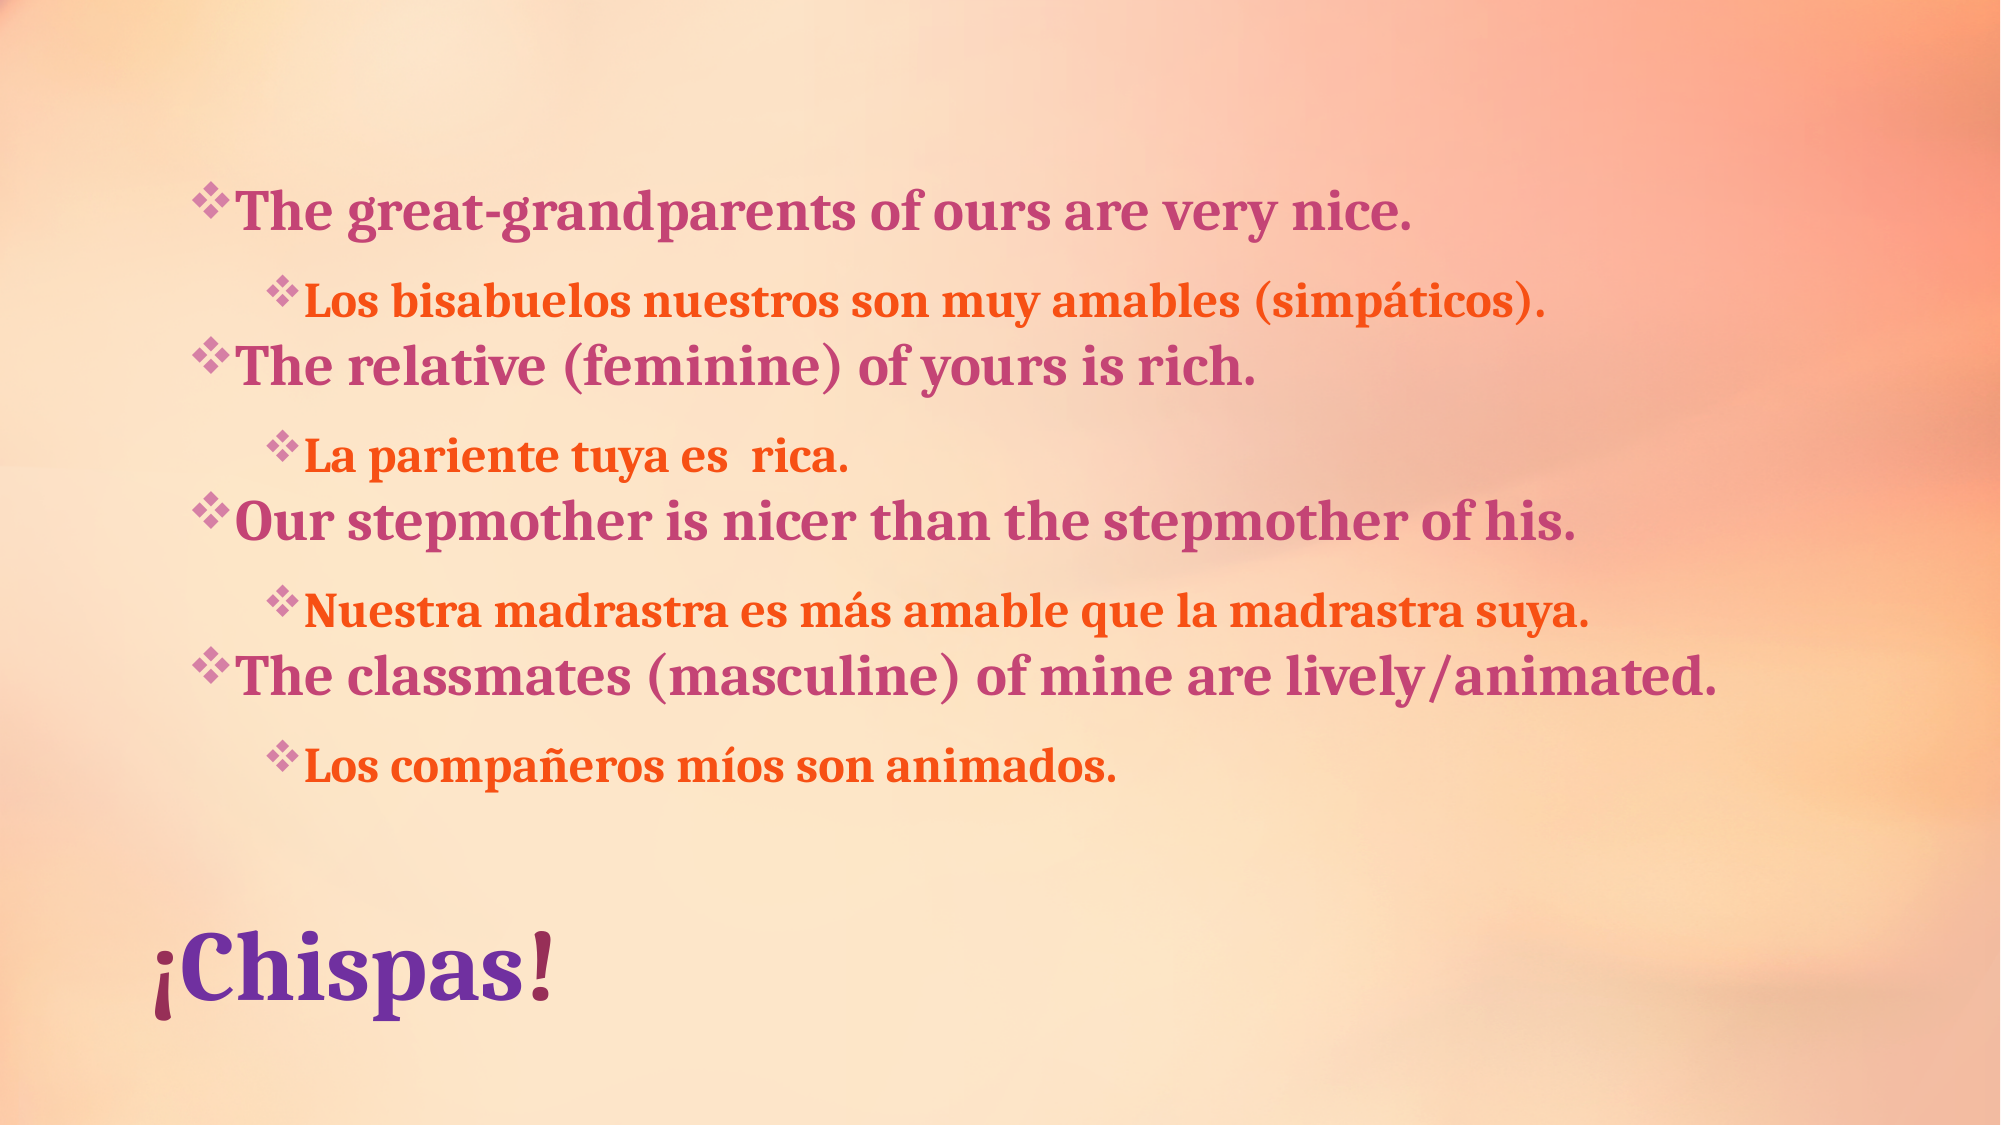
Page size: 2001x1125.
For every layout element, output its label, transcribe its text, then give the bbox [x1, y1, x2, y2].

picture [0, 0, 2001, 1125]
text_box ¡Chispas! [132, 834, 1783, 1030]
text_box The great-grandparents of ours are very nice. Los bisabuelos nuestros son muy amables (simpáticos). The relative (feminine) of yours is rich. La pariente tuya es rica. Our stepmother is nicer than the stepmother of his. Nuestra madrastra es más amable que la madrastra suya. The classmates (masculine) of mine are lively/animated. Los compañeros míos son animados. [172, 164, 1823, 998]
